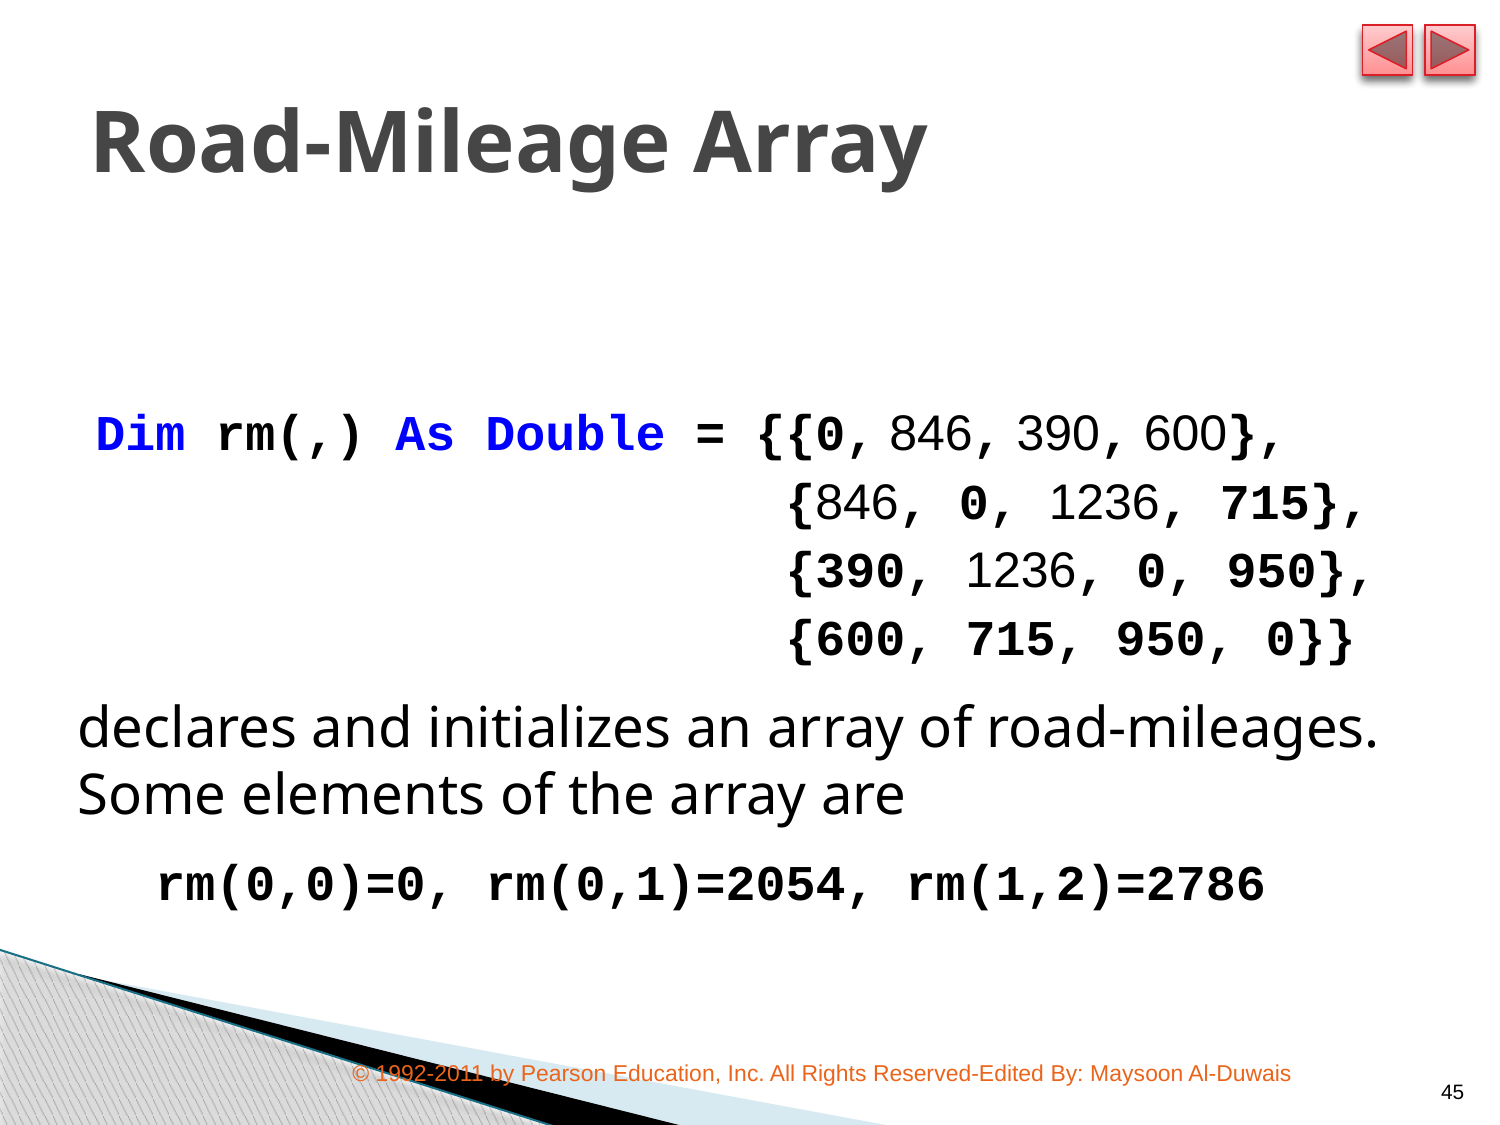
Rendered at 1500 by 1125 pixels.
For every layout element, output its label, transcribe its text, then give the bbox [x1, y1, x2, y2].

footer © 1992-2011 by Pearson Education, Inc. All Rights Reserved-Edited By: Maysoon Al-Duwais [337, 1051, 1413, 1112]
slide_number 45 [1418, 1051, 1479, 1112]
list Dim rm(,) As Double = {{0, 846, 390, 600}, {846, 0, 1236, 715}, {390, 1236, 0, 950}, {600, 715, 950, 0}} declares and initializes an array of road-mileages. Some elements of the array are rm(0,0)=0, rm(0,1)=2054, rm(1,2)=2786 [62, 324, 1470, 1007]
title Road-Mileage Array [75, 45, 1425, 233]
